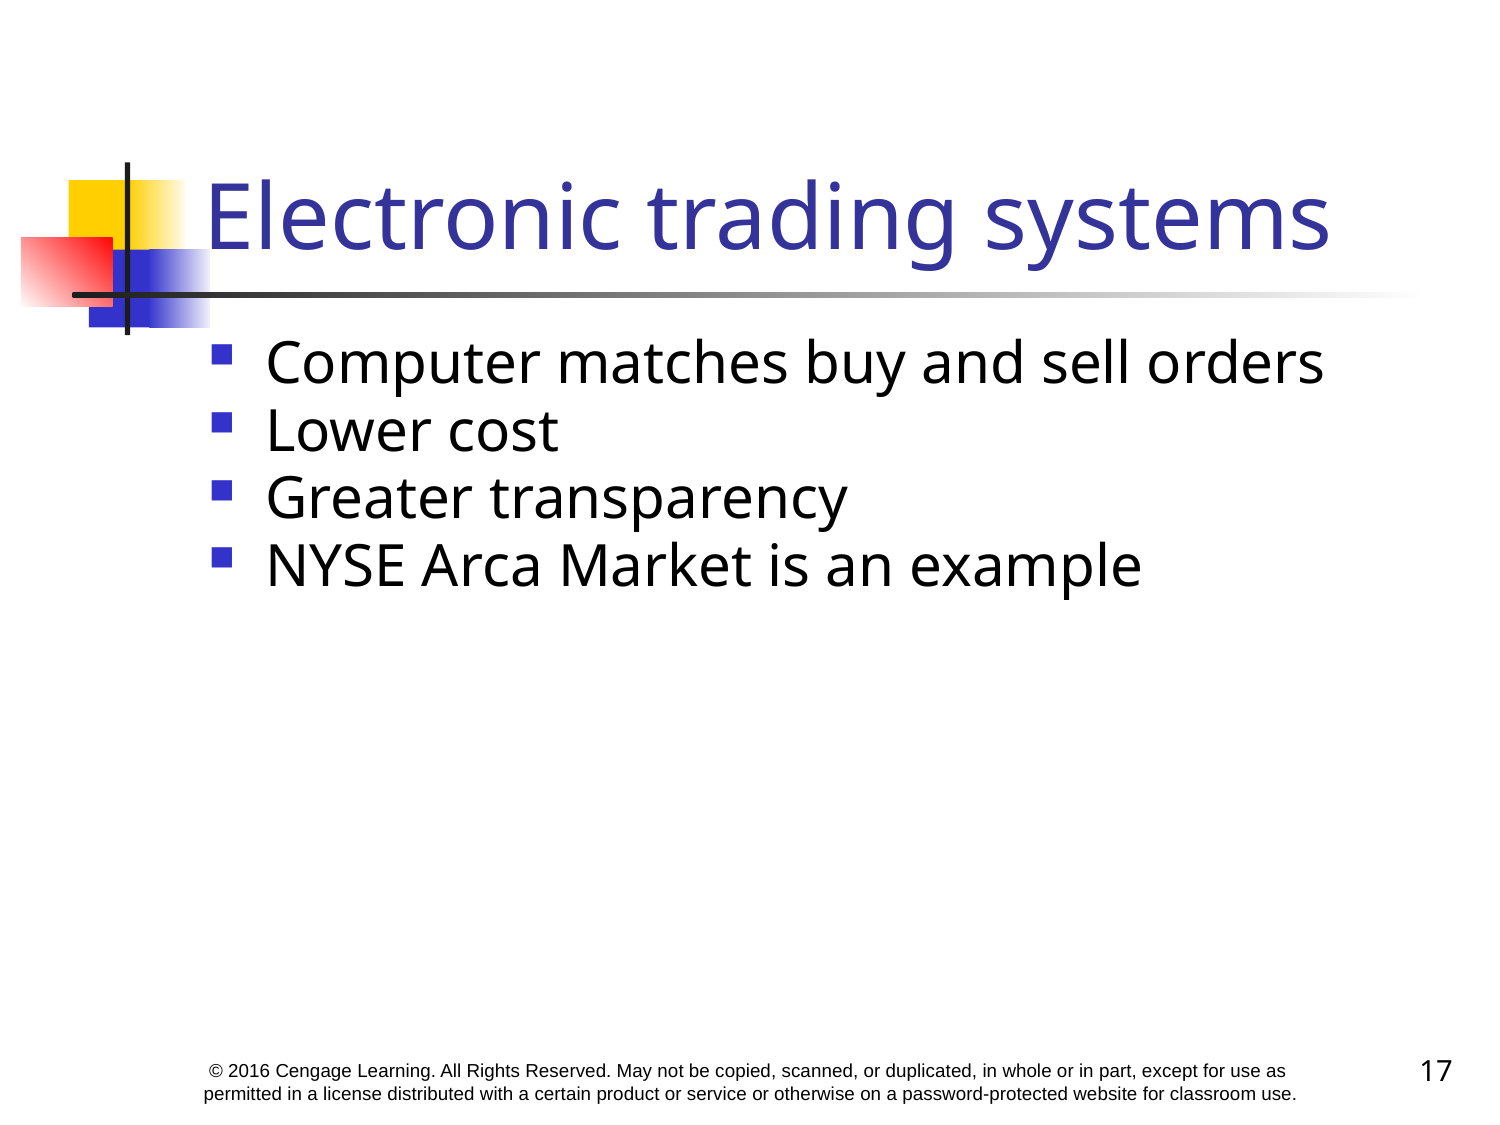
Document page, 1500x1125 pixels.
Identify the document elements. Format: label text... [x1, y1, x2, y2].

list Computer matches buy and sell orders Lower cost Greater transparency NYSE Arca Market is an example [193, 330, 1470, 1001]
slide_number 17 [1154, 1023, 1468, 1100]
title Electronic trading systems [188, 34, 1468, 276]
